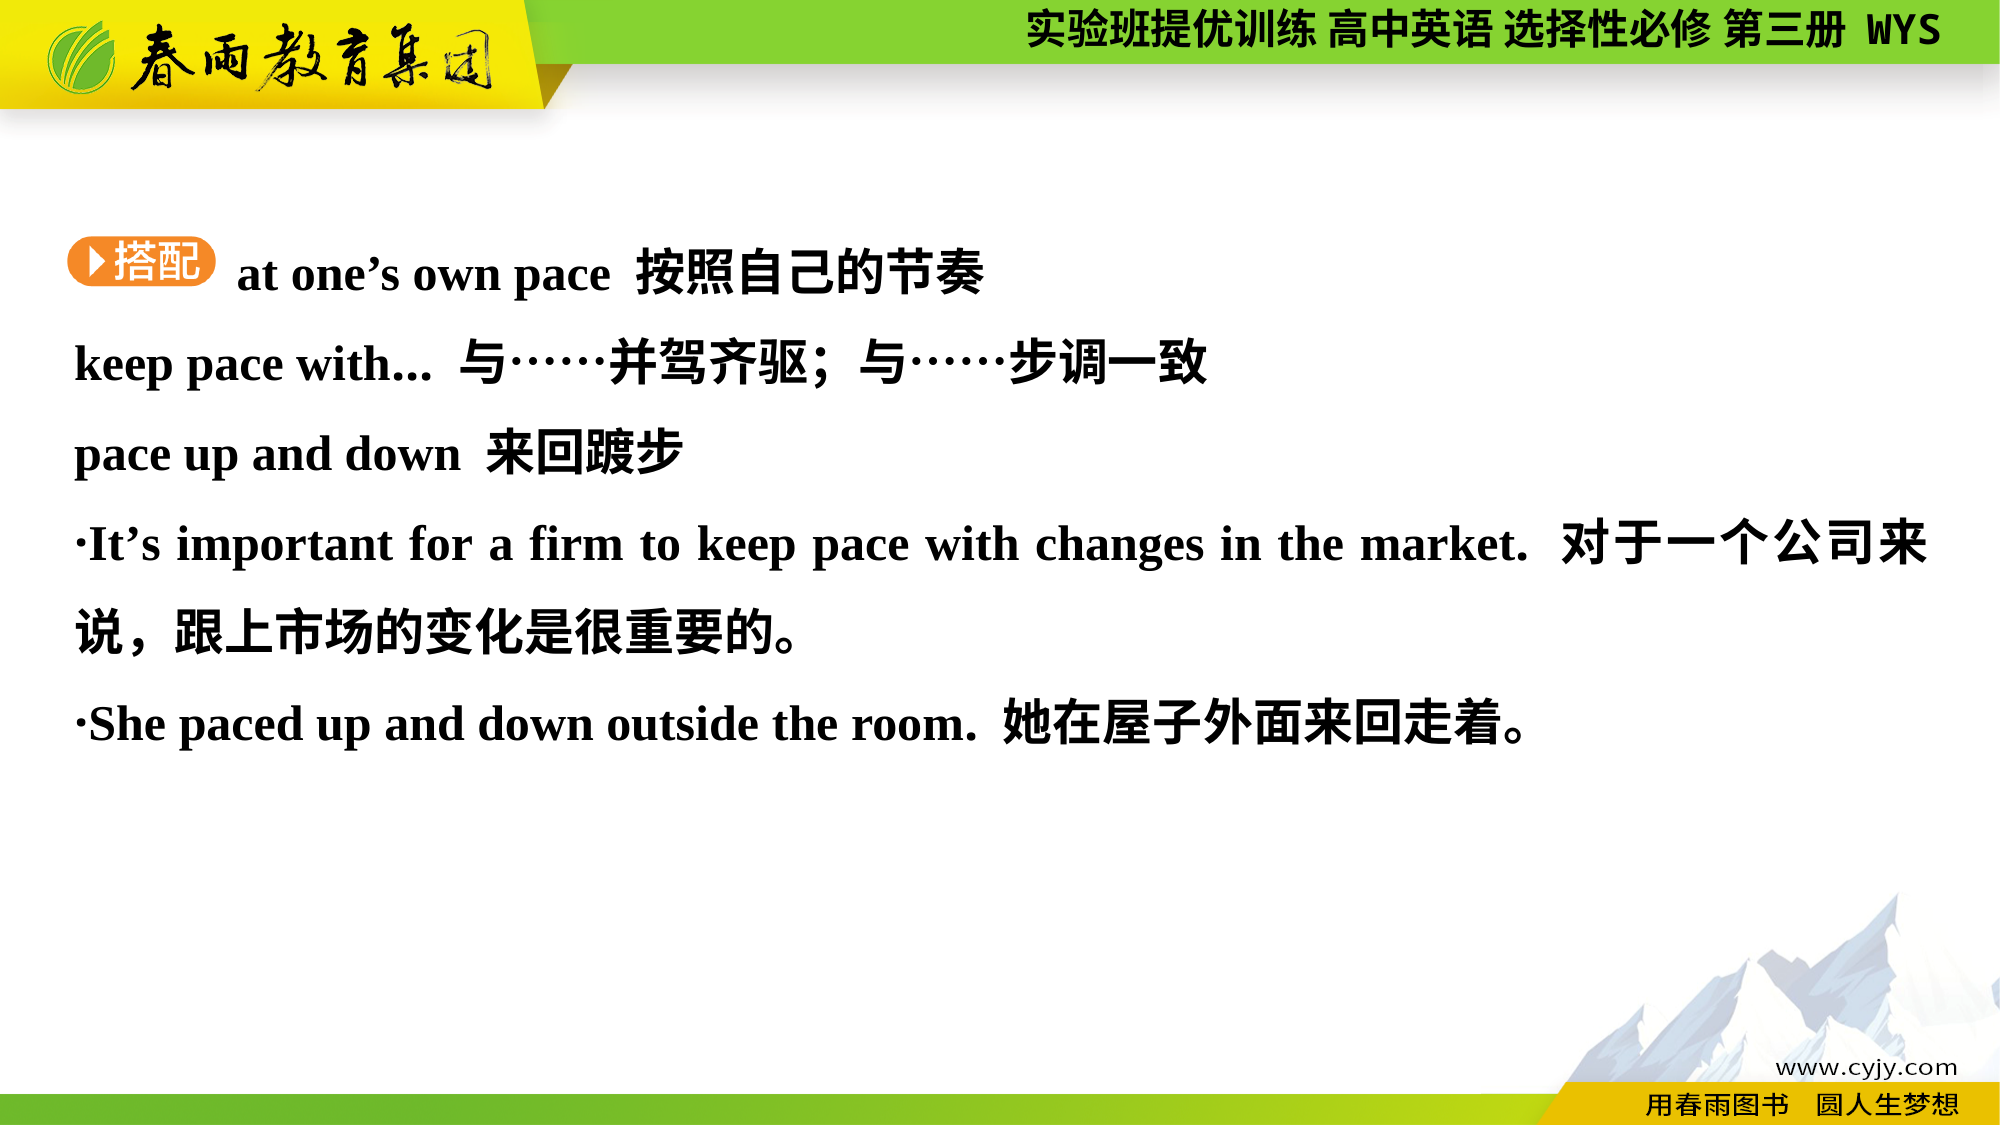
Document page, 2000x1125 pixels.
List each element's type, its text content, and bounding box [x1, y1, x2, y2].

list at one’s own pace 按照自己的节奏 keep pace with... 与……并驾齐驱；与……步调一致 pace up and down 来回踱步 ·It’s important for a firm to keep pace with changes in the market. 对于一个公司来说，跟上市场的变化是很重要的。 ·She paced up and down outside the room. 她在屋子外面来回走着。 [59, 202, 1944, 764]
picture [0, 0, 2000, 1125]
